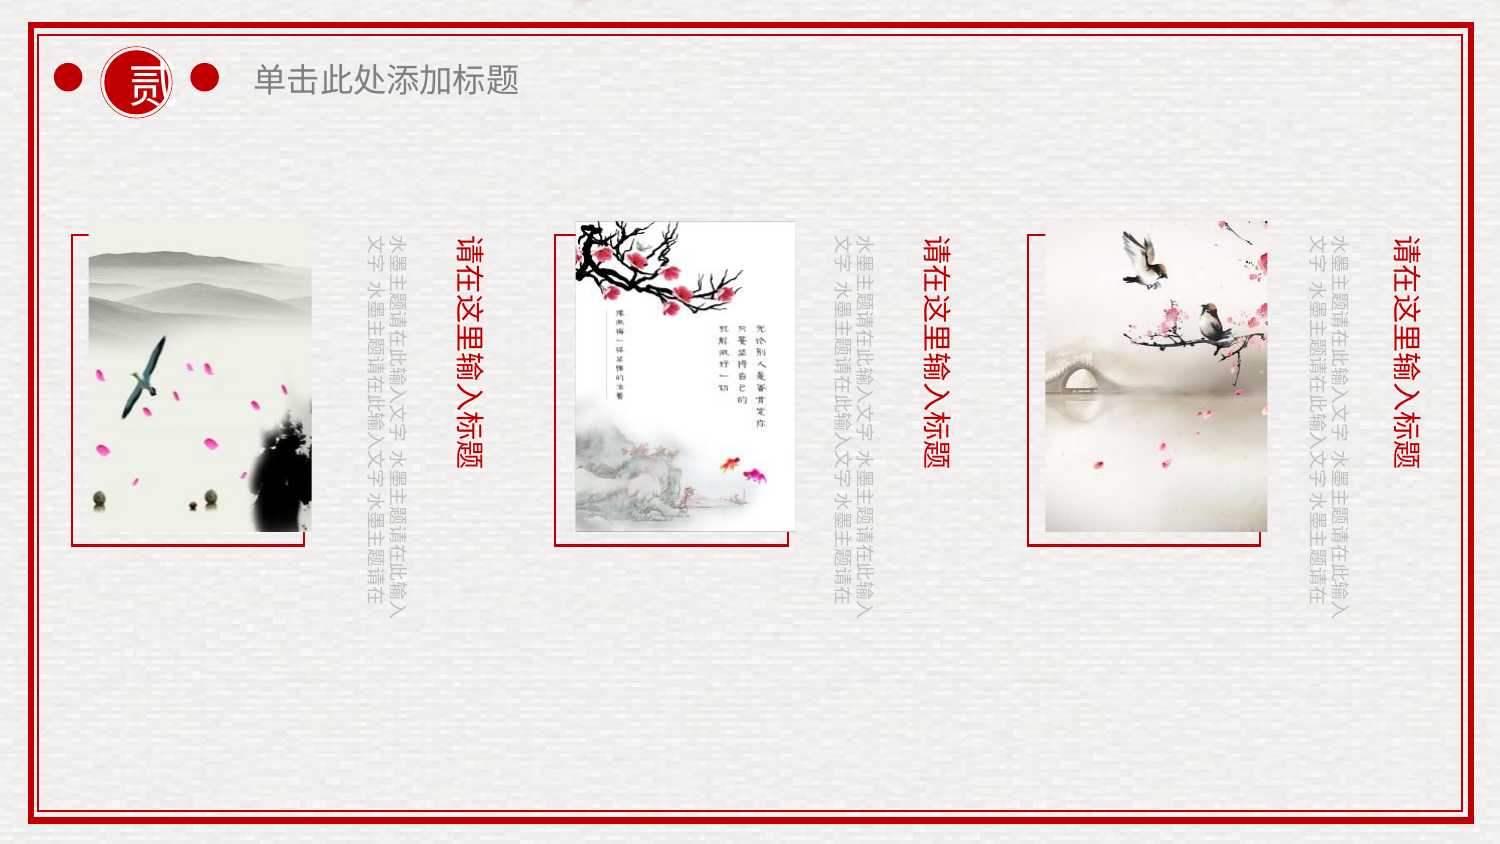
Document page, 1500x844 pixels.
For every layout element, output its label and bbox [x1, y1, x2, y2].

text_box [808, 221, 964, 626]
text_box [71, 221, 312, 546]
text_box [342, 221, 497, 626]
text_box [1283, 221, 1433, 626]
text_box [1027, 221, 1268, 546]
text_box [555, 221, 796, 546]
picture [0, 0, 1500, 844]
